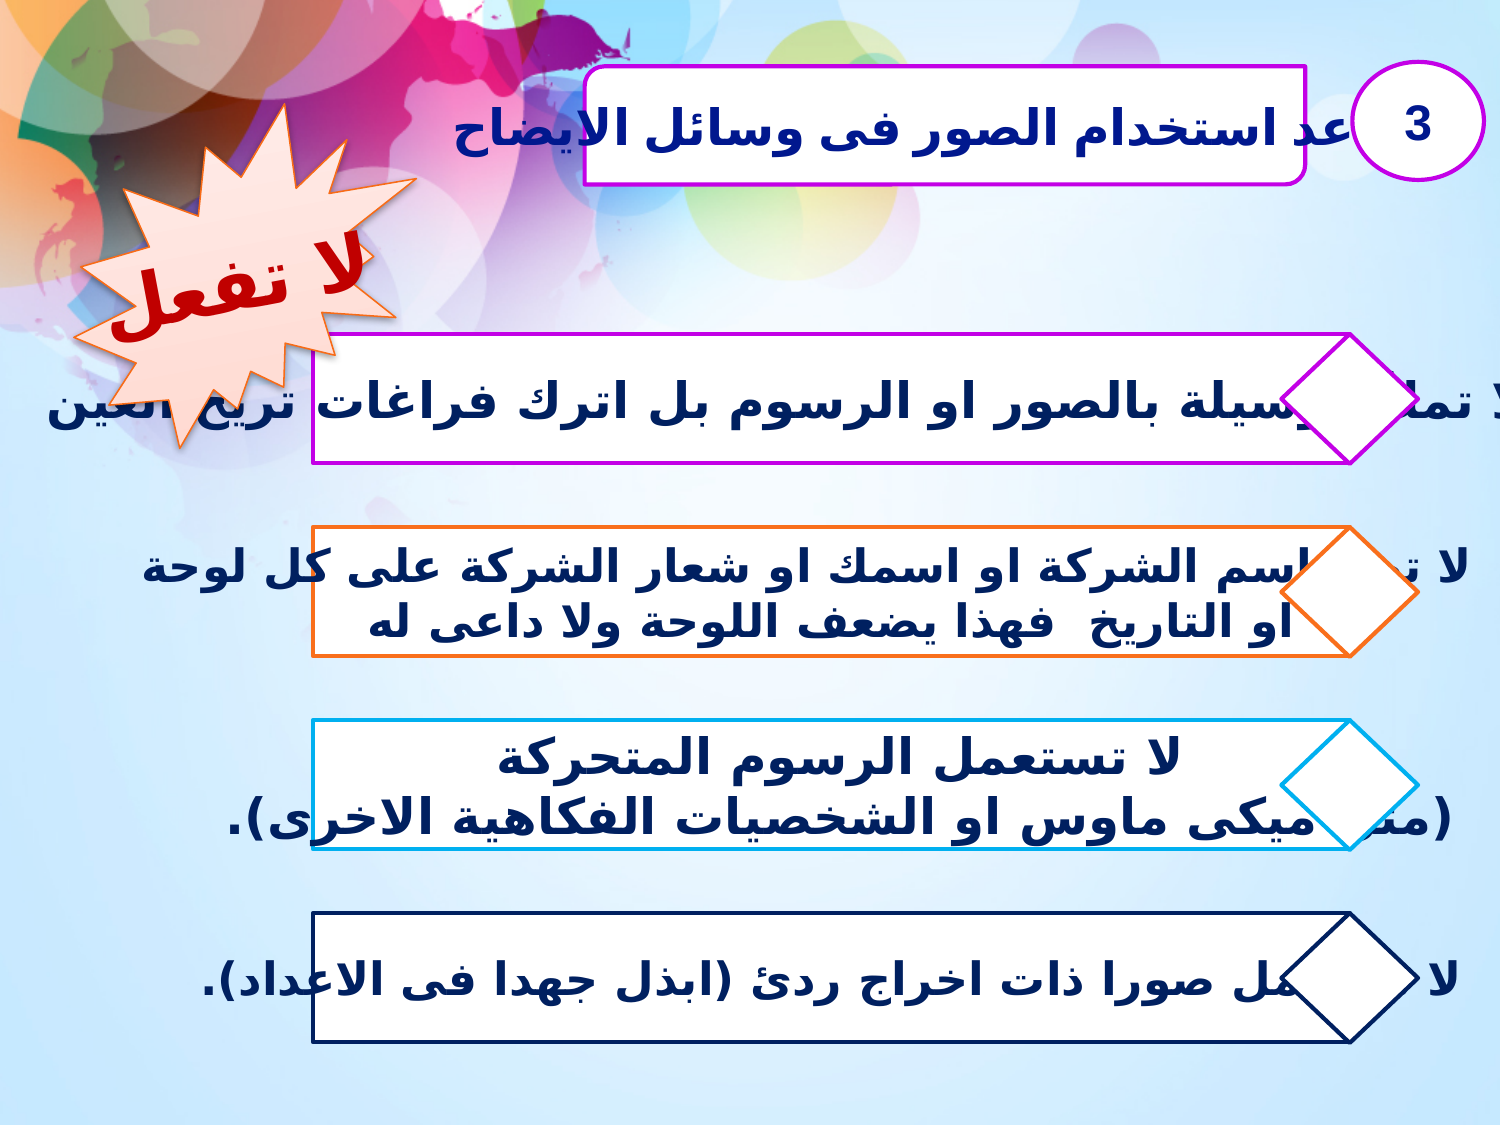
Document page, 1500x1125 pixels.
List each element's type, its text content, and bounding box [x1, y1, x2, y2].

text_box [1279, 911, 1421, 1045]
text_box 3 [1350, 59, 1487, 183]
text_box لا تملأ الوسيلة بالصور او الرسوم بل اترك فراغات تريح العين [311, 332, 1347, 465]
text_box لا تضع اسم الشركة او اسمك او شعار الشركة على كل لوحة او التاريخ فهذا يضعف اللوحة ولا داعى له [311, 525, 1347, 658]
text_box [1279, 332, 1421, 466]
text_box لا تستعمل صورا ذات اخراج ردئ (ابذل جهدا فى الاعداد). [311, 911, 1347, 1044]
text_box قواعد استخدام الصور فى وسائل الايضاح [582, 64, 1308, 187]
text_box [1279, 718, 1421, 852]
text_box لا تفعل [73, 103, 418, 450]
text_box لا تستعمل الرسوم المتحركة (مثل ميكى ماوس او الشخصيات الفكاهية الاخرى). [311, 718, 1347, 851]
text_box [1279, 525, 1421, 659]
picture [0, 0, 1500, 1125]
